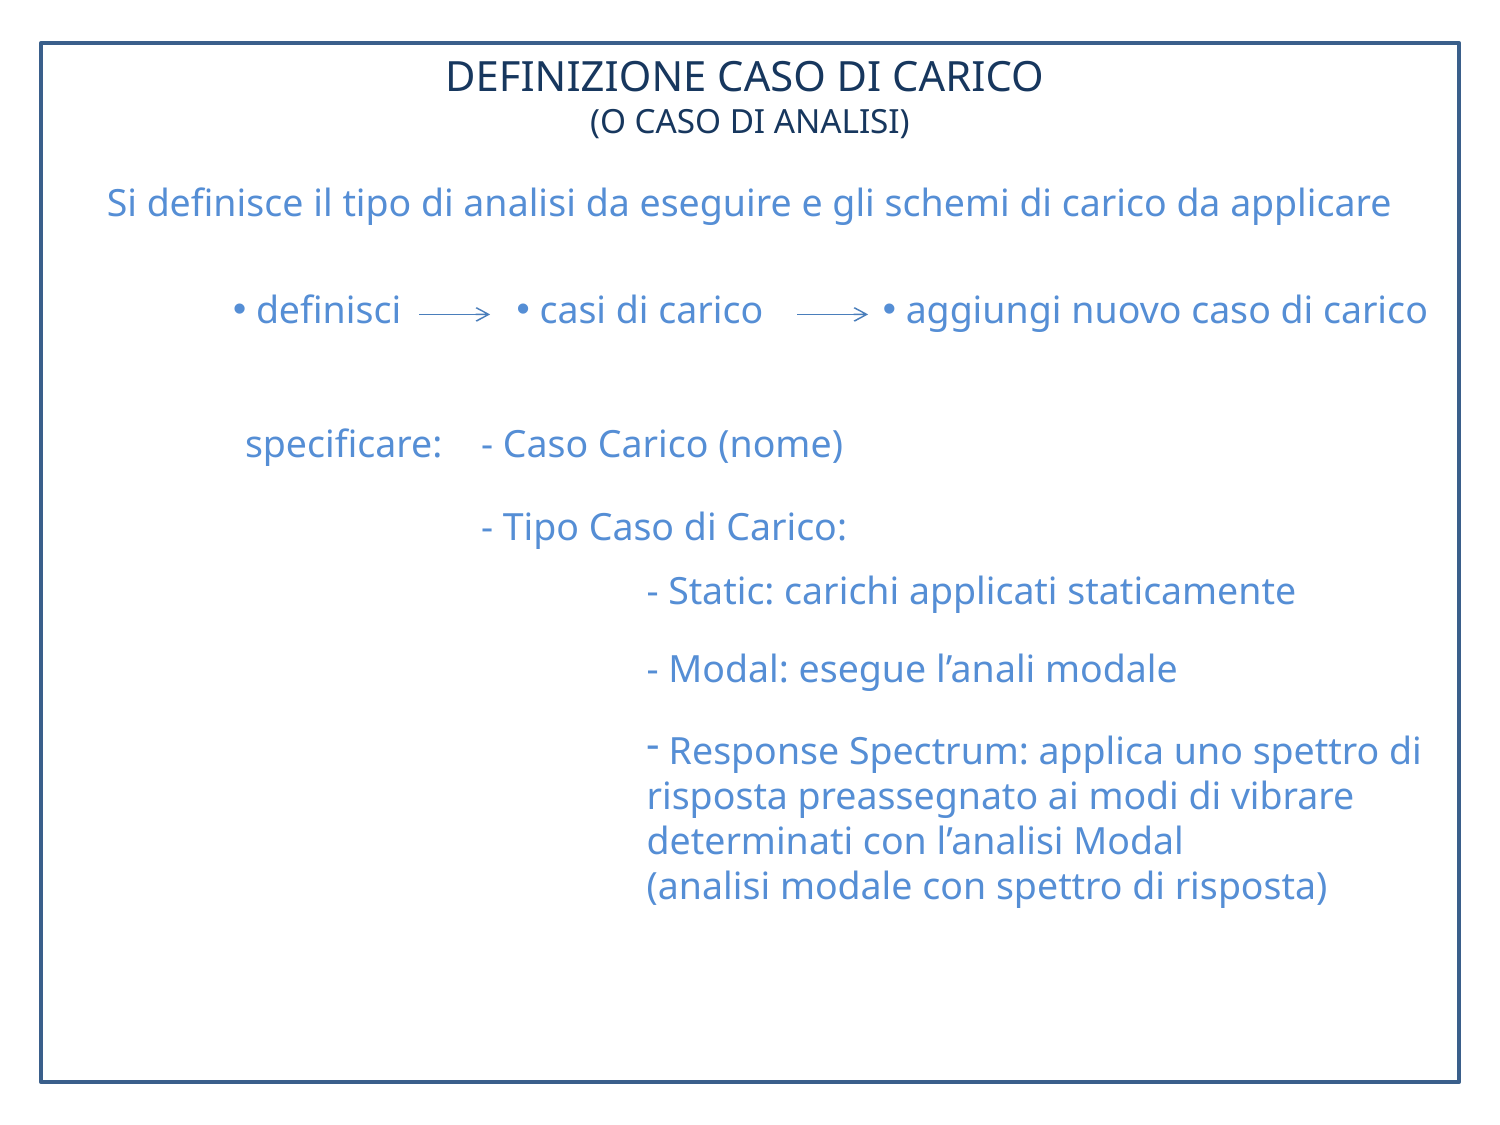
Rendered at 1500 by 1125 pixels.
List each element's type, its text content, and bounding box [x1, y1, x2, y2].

text_box DEFINIZIONE CASO DI CARICO (O CASO DI ANALISI) [41, 42, 1459, 148]
text_box [39, 41, 1461, 1084]
text_box Response Spectrum: applica uno spettro di risposta preassegnato ai modi di vibrare determinati con l’analisi Modal (analisi modale con spettro di risposta) [631, 719, 1459, 915]
text_box - Modal: esegue l’anali modale [631, 637, 1459, 697]
text_box - Static: carichi applicati staticamente [631, 559, 1459, 620]
text_box casi di carico [501, 278, 798, 339]
text_box definisci [218, 278, 443, 339]
text_box specificare: [230, 412, 466, 473]
text_box aggiungi nuovo caso di carico [868, 278, 1459, 339]
text_box Si definisce il tipo di analisi da eseguire e gli schemi di carico da applicare [41, 171, 1459, 231]
text_box - Caso Carico (nome) [466, 412, 928, 473]
text_box - Tipo Caso di Carico: [466, 495, 916, 556]
